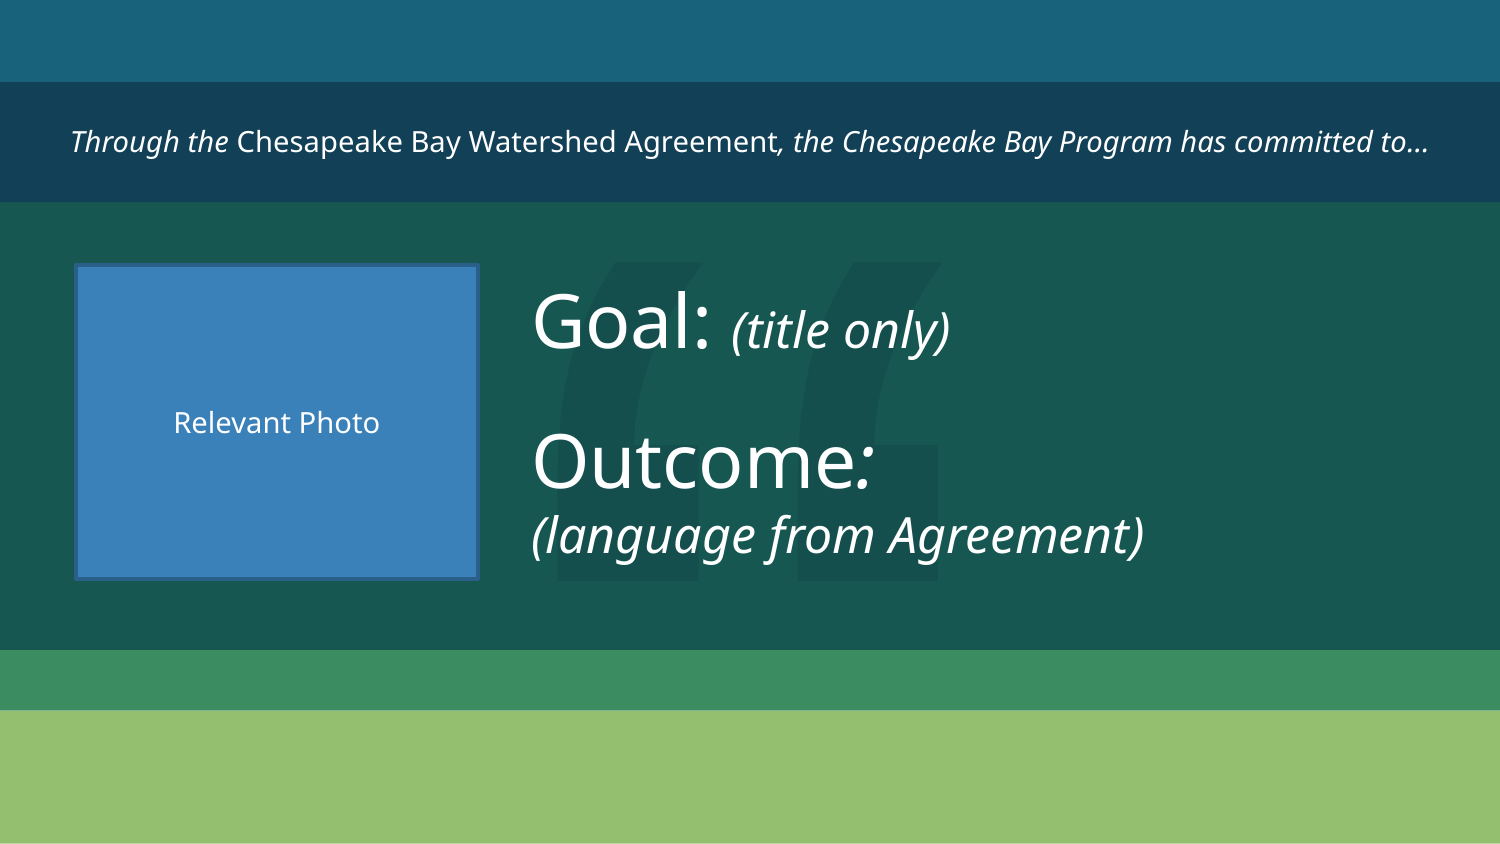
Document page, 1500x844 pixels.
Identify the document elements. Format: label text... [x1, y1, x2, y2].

list Goal: (title only) Outcome: (language from Agreement) [516, 264, 1380, 574]
text_box Through the Chesapeake Bay Watershed Agreement, the Chesapeake Bay Program has committed to… [0, 116, 1500, 166]
text_box Relevant Photo [158, 396, 396, 447]
text_box [74, 263, 480, 581]
